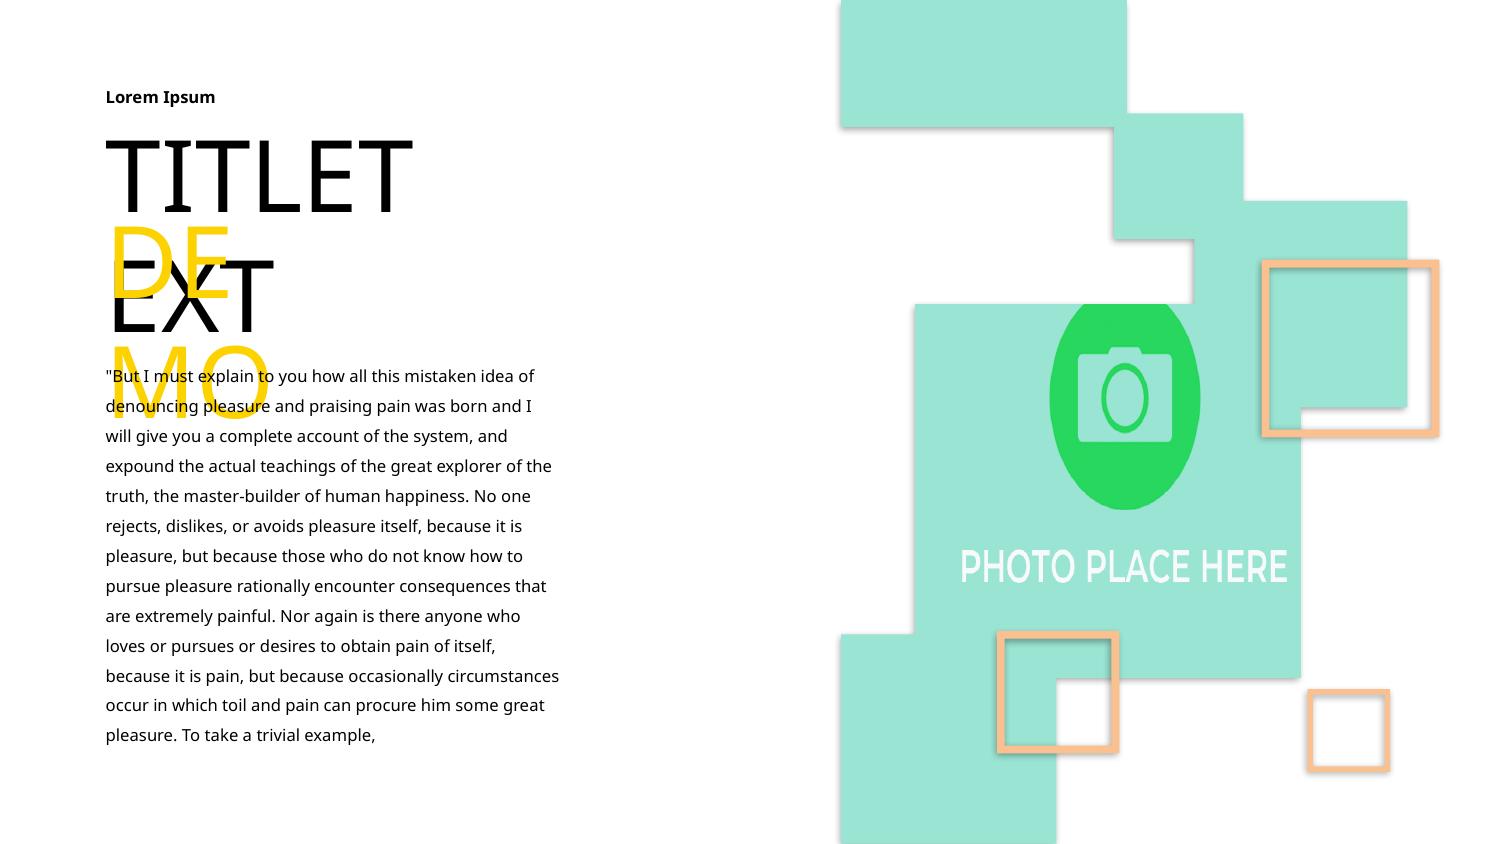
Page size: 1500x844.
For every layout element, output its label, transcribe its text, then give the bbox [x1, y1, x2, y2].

text_box TITLETEXT [90, 105, 449, 348]
text_box [1261, 259, 1440, 438]
text_box [996, 630, 1120, 754]
text_box Lorem Ipsum [90, 79, 297, 115]
text_box [840, 0, 1408, 844]
text_box [1307, 688, 1391, 773]
text_box DEMO [90, 190, 321, 348]
text_box "But I must explain to you how all this mistaken idea of denouncing pleasure and praising pain was born and I will give you a complete account of the system, and expound the actual teachings of the great explorer of the truth, the master-builder of human happiness. No one rejects, dislikes, or avoids pleasure itself, because it is pleasure, but because those who do not know how to pursue pleasure rationally encounter consequences that are extremely painful. Nor again is there anyone who loves or pursues or desires to obtain pain of itself, because it is pain, but because occasionally circumstances occur in which toil and pain can procure him some great pleasure. To take a trivial example, [90, 348, 576, 753]
